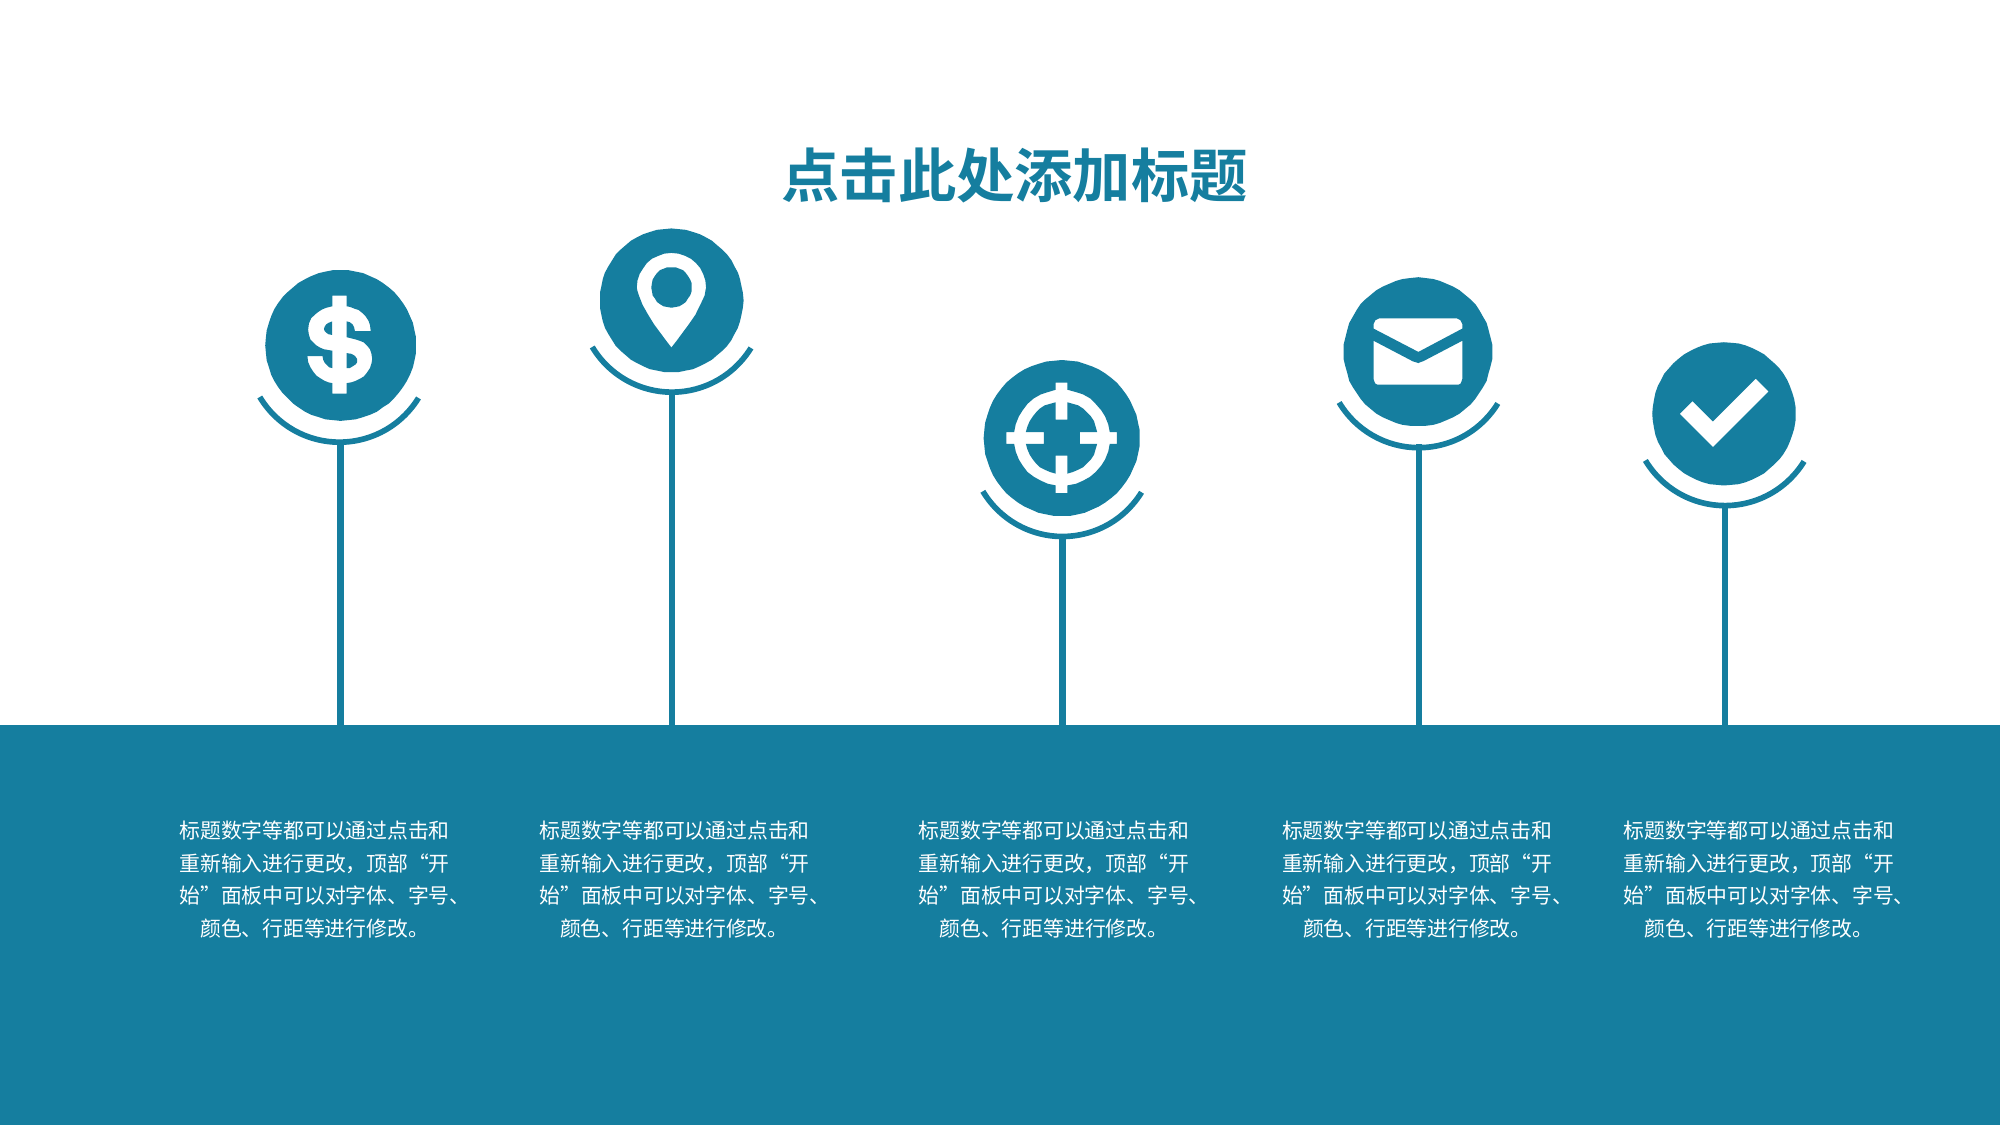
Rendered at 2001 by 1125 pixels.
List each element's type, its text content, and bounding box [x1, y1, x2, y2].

text_box [744, 345, 755, 364]
text_box 标题数字等都可以通过点击和重新输入进行更改，顶部“开始”面板中可以对字体、字号、颜色、行距等进行修改。 [519, 803, 830, 948]
text_box [1419, 400, 1502, 452]
text_box 标题数字等都可以通过点击和重新输入进行更改，顶部“开始”面板中可以对字体、字号、颜色、行距等进行修改。 [1603, 803, 1915, 948]
text_box [255, 394, 265, 412]
text_box [1641, 457, 1808, 510]
text_box [978, 490, 983, 499]
text_box 标题数字等都可以通过点击和重新输入进行更改，顶部“开始”面板中可以对字体、字号、颜色、行距等进行修改。 [1261, 803, 1573, 948]
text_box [265, 270, 416, 421]
text_box [416, 395, 423, 409]
text_box [588, 344, 599, 363]
text_box [609, 373, 735, 397]
text_box [1652, 342, 1796, 486]
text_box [983, 359, 1140, 516]
text_box [1343, 277, 1493, 426]
text_box [0, 724, 2000, 1125]
text_box 标题数字等都可以通过点击和重新输入进行更改，顶部“开始”面板中可以对字体、字号、颜色、行距等进行修改。 [898, 803, 1210, 948]
text_box [274, 421, 405, 447]
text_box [599, 228, 744, 373]
text_box [998, 516, 1127, 541]
text_box [1335, 399, 1418, 452]
text_box [1140, 490, 1146, 502]
text_box 点击此处添加标题 [766, 132, 1283, 217]
text_box 标题数字等都可以通过点击和重新输入进行更改，顶部“开始”面板中可以对字体、字号、颜色、行距等进行修改。 [159, 803, 470, 948]
